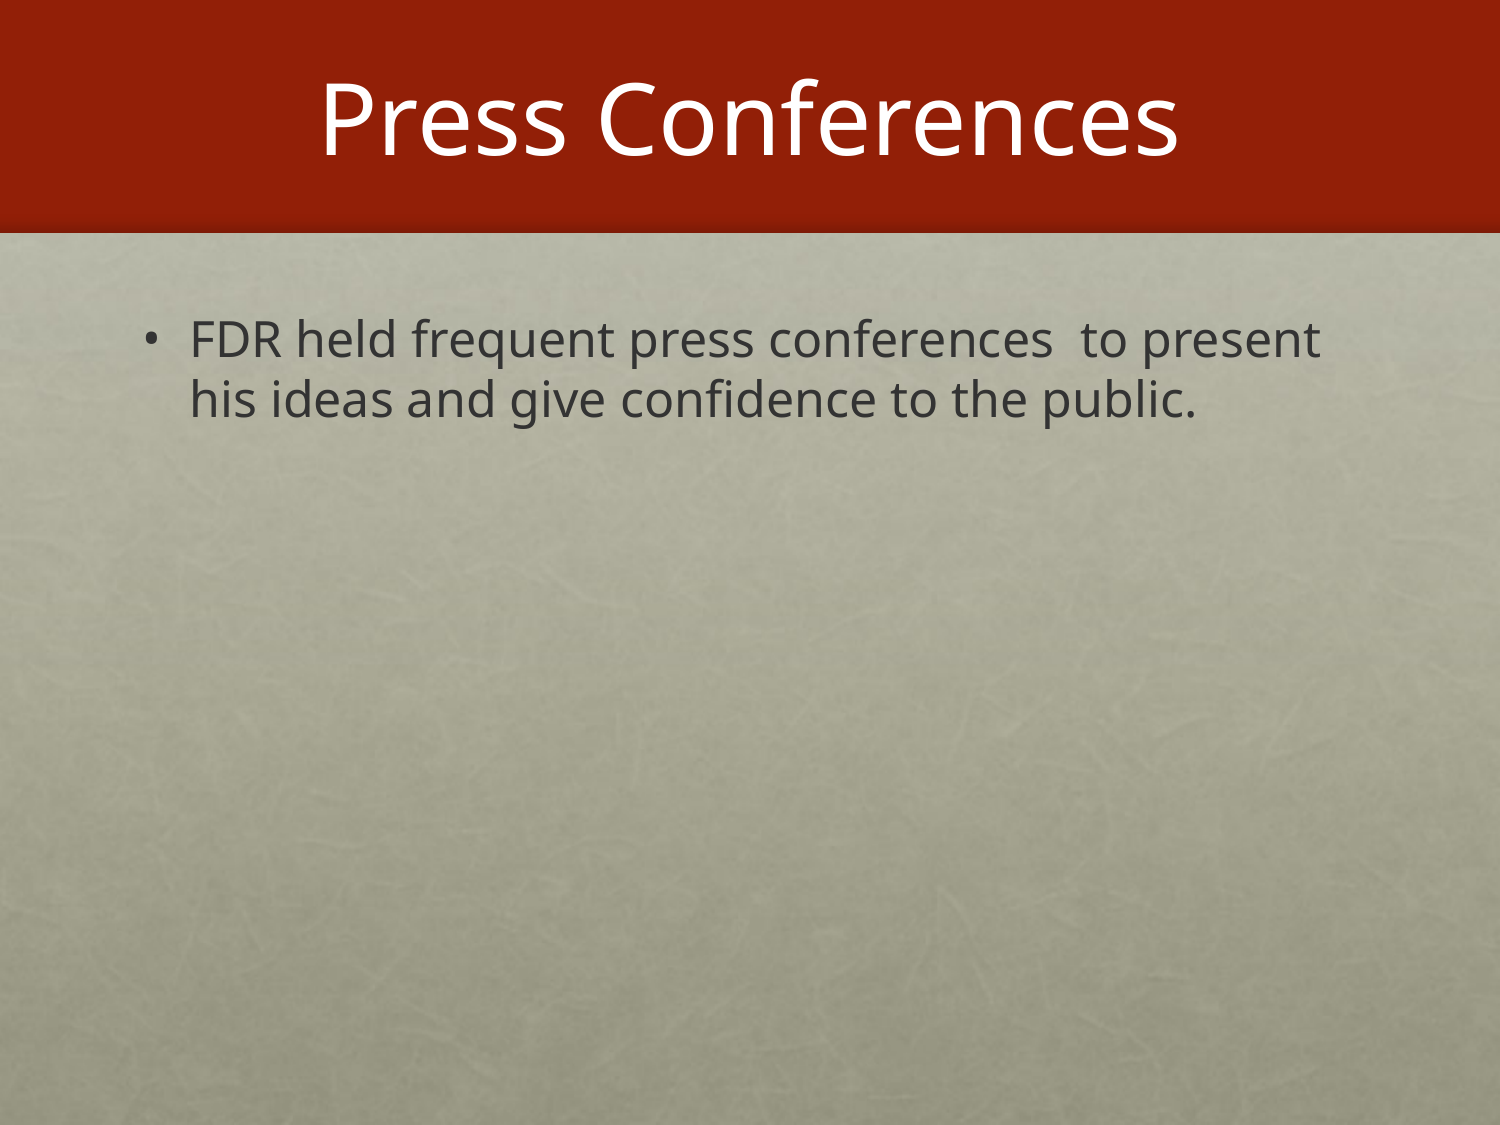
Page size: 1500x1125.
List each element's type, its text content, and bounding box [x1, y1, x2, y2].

title Press Conferences [127, 10, 1372, 221]
list FDR held frequent press conferences to present his ideas and give confidence to the public. [127, 299, 1372, 1005]
picture [0, 214, 1500, 1125]
